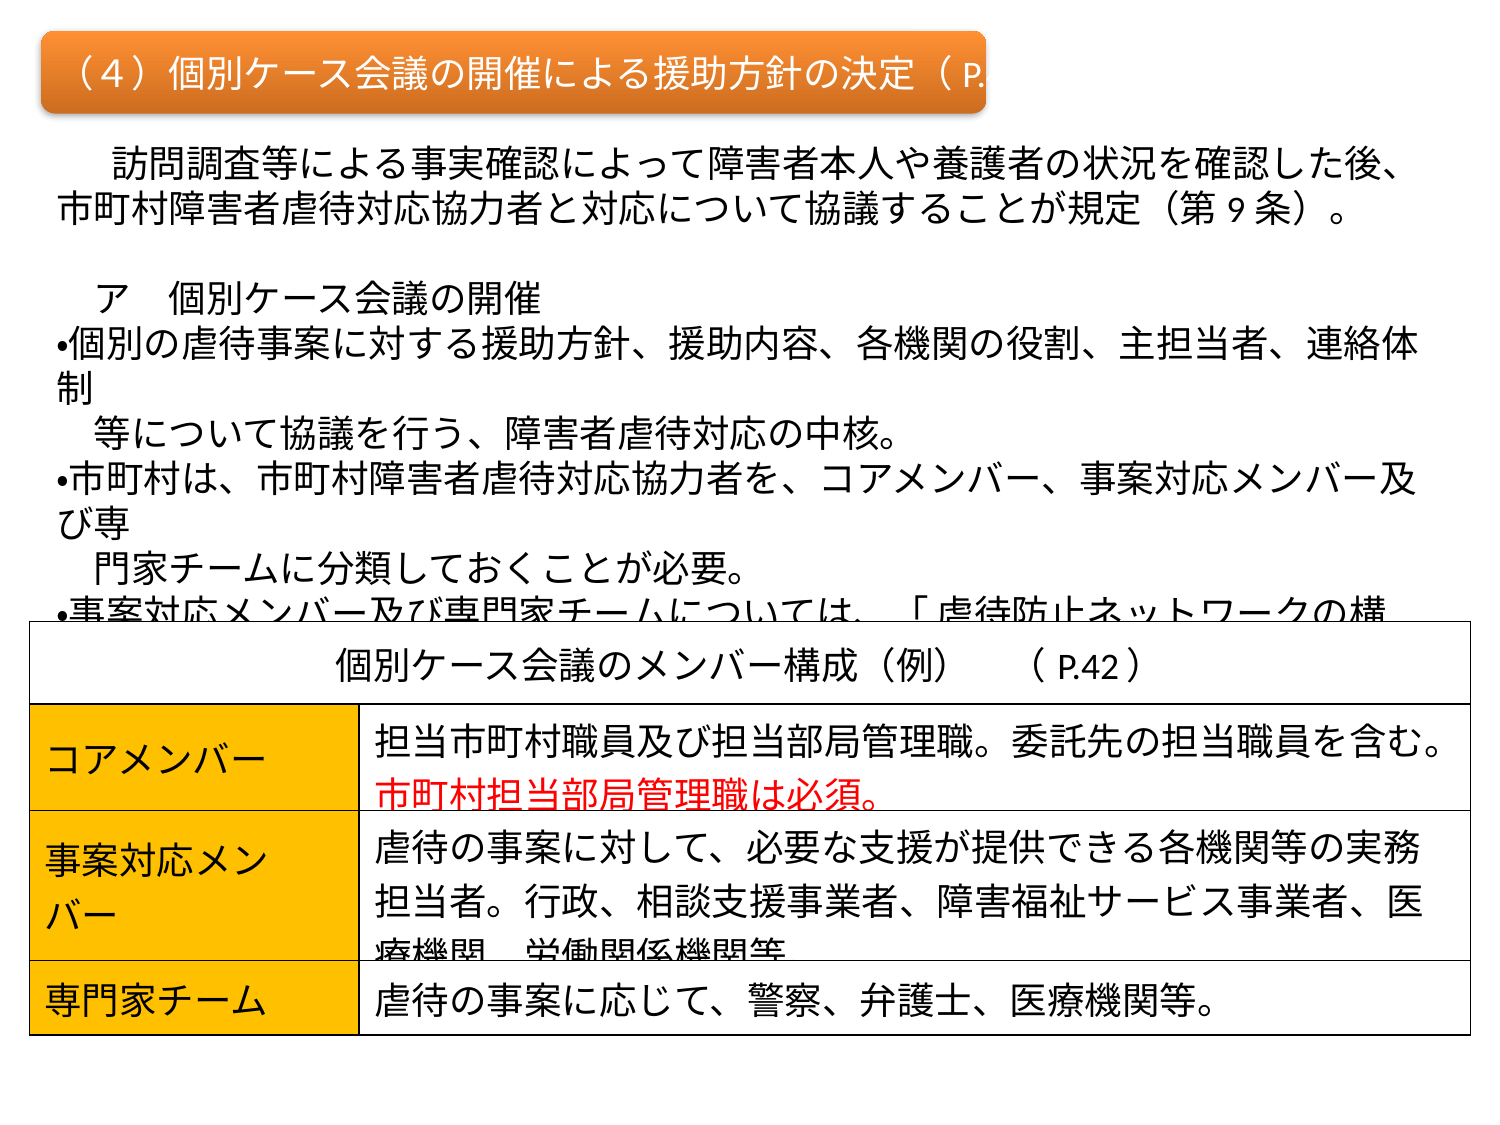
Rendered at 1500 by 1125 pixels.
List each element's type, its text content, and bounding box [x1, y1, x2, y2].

table_cell コアメンバー [30, 705, 358, 810]
table_header 個別ケース会議のメンバー構成（例） （P.42） [30, 622, 1470, 703]
table_cell 虐待の事案に対して、必要な支援が提供できる各機関等の実務担当者。行政、相談支援事業者、障害福祉サービス事業者、医療機関、労働関係機関等。 [360, 811, 1470, 960]
text_box [41, 30, 986, 42]
table_cell 虐待の事案に応じて、警察、弁護士、医療機関等。 [360, 961, 1470, 1034]
table_cell 事案対応メンバー [30, 811, 358, 960]
table_cell 専門家チーム [30, 961, 358, 1034]
text_box （４）個別ケース会議の開催による援助方針の決定（P.41） 訪問調査等による事実確認によって障害者本人や養護者の状況を確認した後、市町村障害者虐待対応協力者と対応について協議することが規定（第9条）。 ア 個別ケース会議の開催 ・個別の虐待事案に対する援助方針、援助内容、各機関の役割、主担当者、連絡体制 等について協議を行う、障害者虐待対応の中核。 ・市町村は、市町村障害者虐待対応協力者を、コアメンバー、事案対応メンバー及び専 門家チームに分類しておくことが必要。 ・事案対応メンバー及び専門家チームについては、「 虐待防止ネットワークの構築」の役 割と対応させて考えることができる。 [41, 42, 1447, 621]
table_cell 担当市町村職員及び担当部局管理職。委託先の担当職員を含む。市町村担当部局管理職は必須。 [360, 705, 1470, 810]
